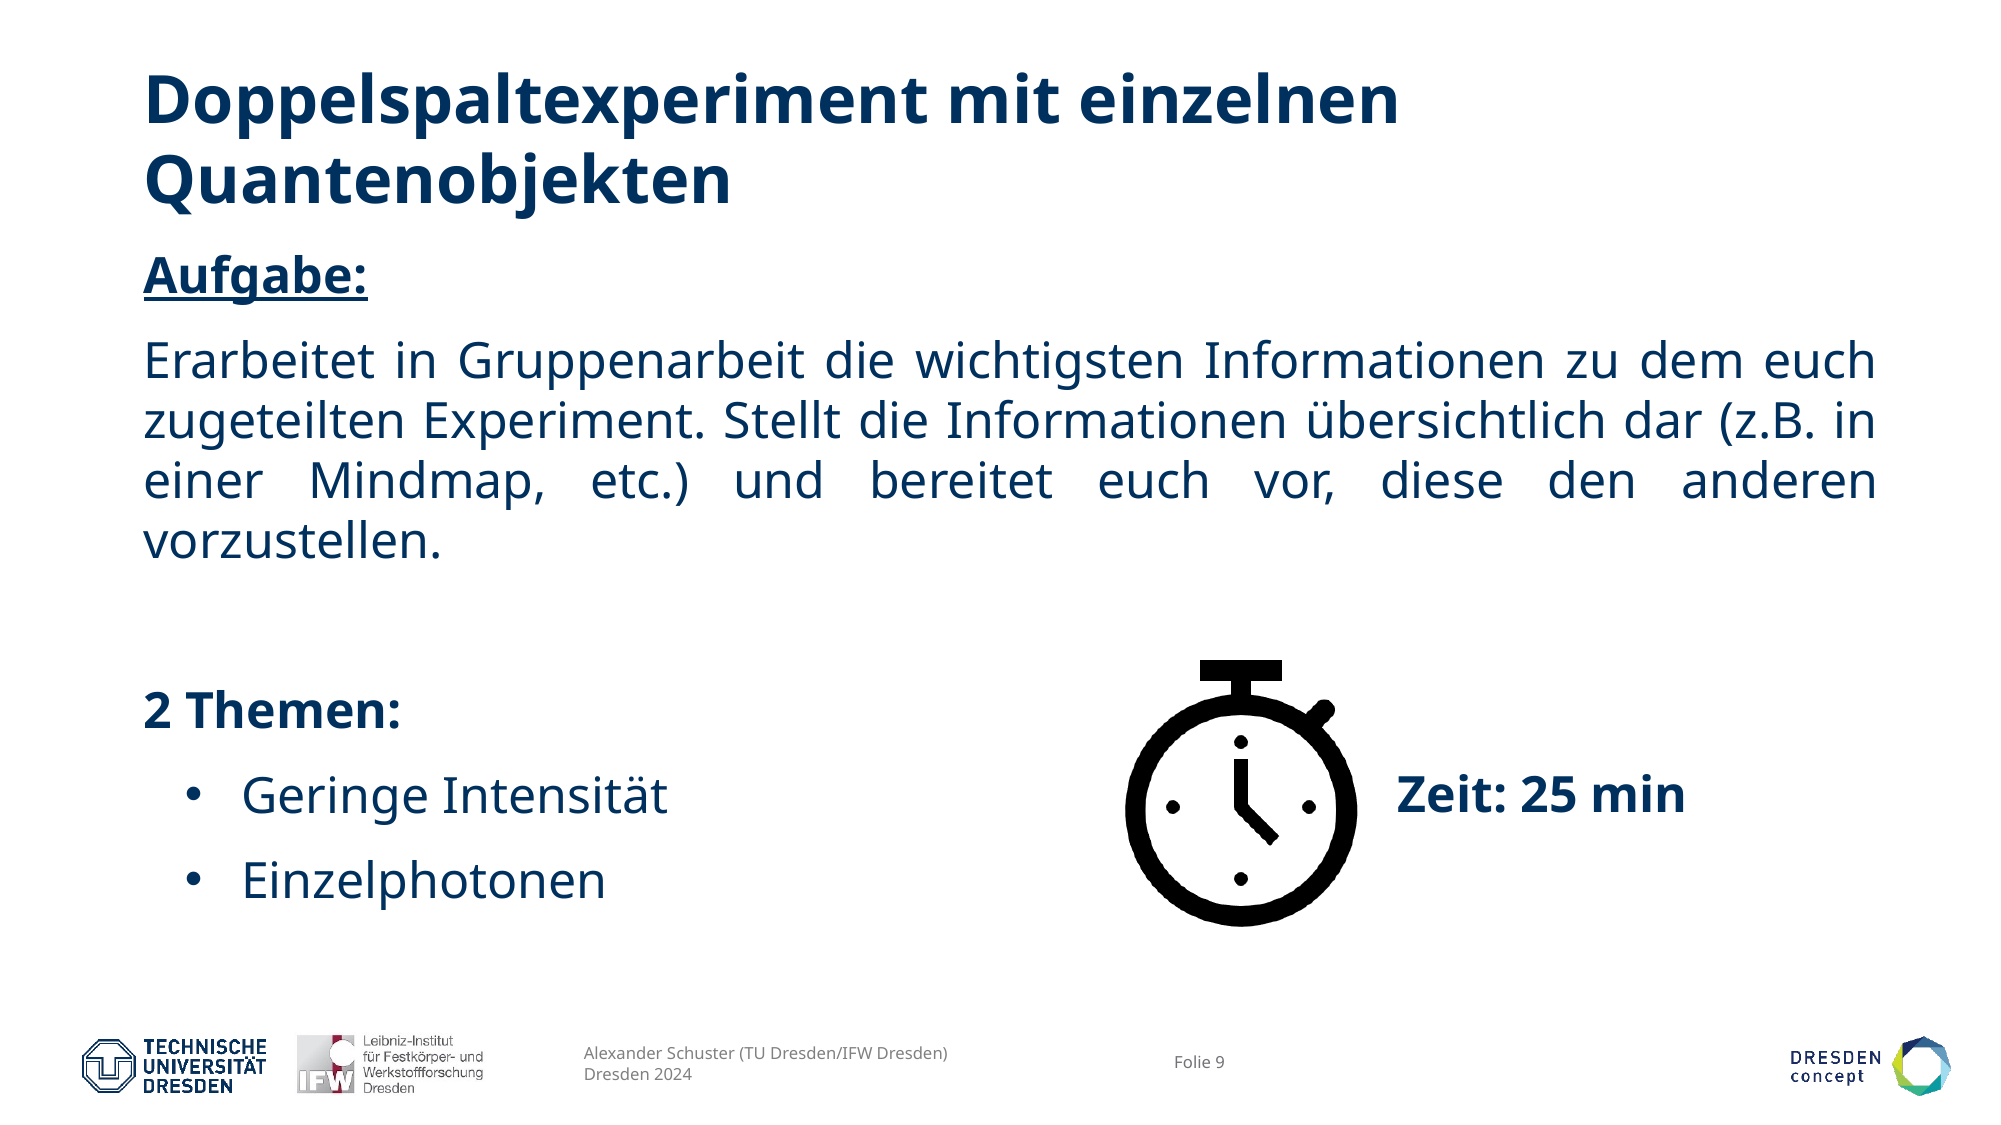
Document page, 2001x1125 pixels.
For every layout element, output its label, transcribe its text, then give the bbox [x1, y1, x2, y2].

title Doppelspaltexperiment mit einzelnen Quantenobjekten [143, 56, 1880, 169]
picture [1077, 629, 1404, 957]
picture [1791, 1036, 1951, 1096]
list Aufgabe: Erarbeitet in Gruppenarbeit die wichtigsten Informationen zu dem euch zugeteilten Experiment. Stellt die Informationen übersichtlich dar (z.B. in einer Mindmap, etc.) und bereitet euch vor, diese den anderen vorzustellen. 2 Themen: Geringe Intensität Einzelphotonen [143, 243, 1880, 957]
picture [82, 1039, 266, 1093]
picture [294, 1032, 486, 1096]
text_box Zeit: 25 min [1404, 755, 1762, 831]
